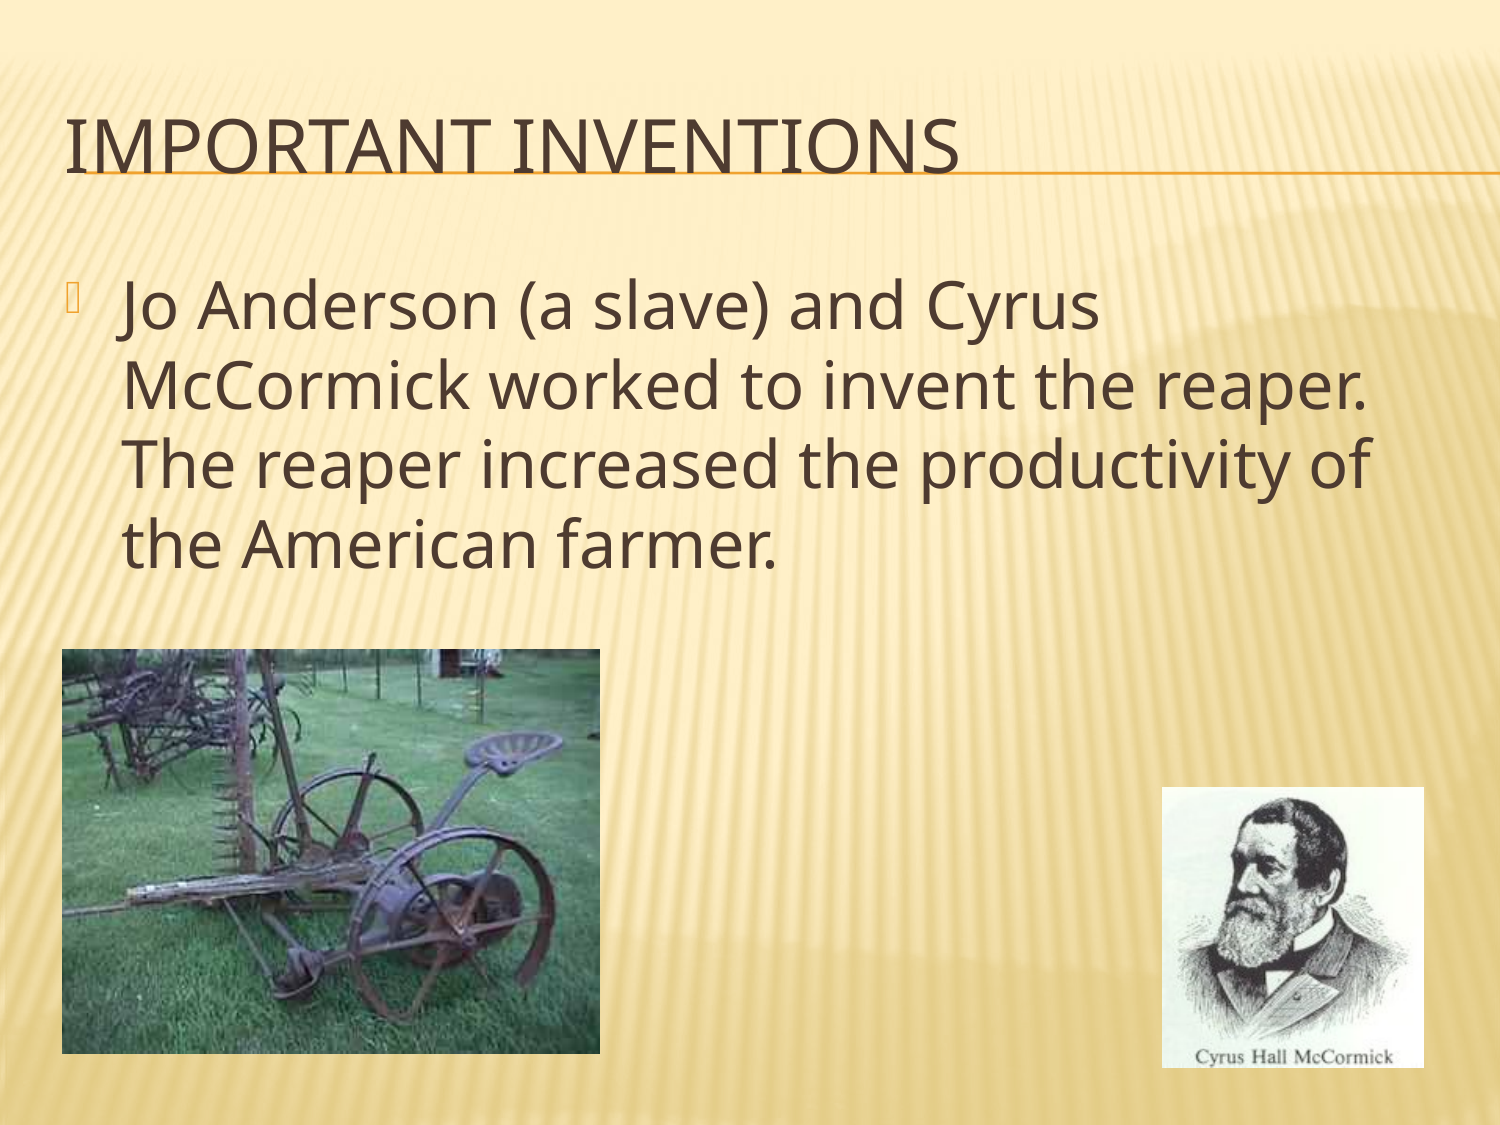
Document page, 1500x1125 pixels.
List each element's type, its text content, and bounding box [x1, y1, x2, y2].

list Jo Anderson (a slave) and Cyrus McCormick worked to invent the reaper. The reaper increased the productivity of the American farmer. [49, 254, 1476, 998]
picture [62, 649, 601, 1054]
picture [1162, 787, 1424, 1068]
title Important Inventions [50, 75, 1475, 213]
